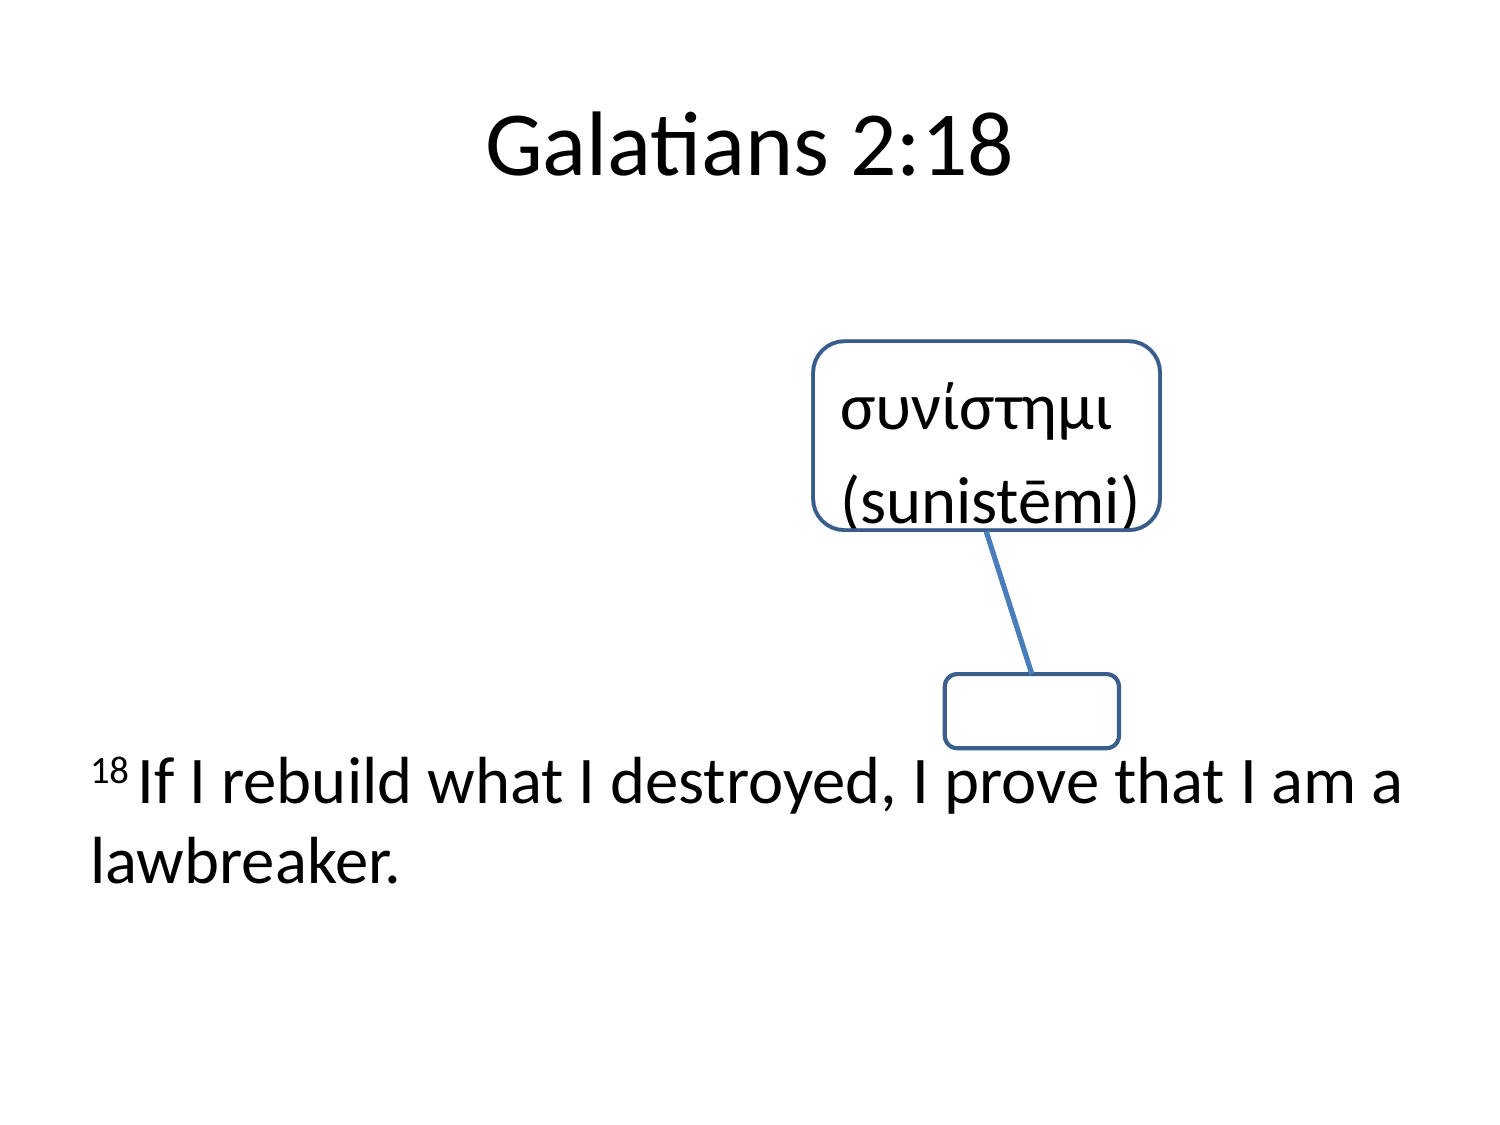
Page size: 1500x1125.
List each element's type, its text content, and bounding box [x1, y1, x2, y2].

picture [810, 339, 1162, 532]
title Galatians 2:18 [75, 45, 1425, 233]
list συνίστημι (sunistēmi) 18 If I rebuild what I destroyed, I prove that I am a lawbreaker. [75, 262, 1425, 1005]
text_box [942, 672, 1122, 751]
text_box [985, 530, 1033, 675]
